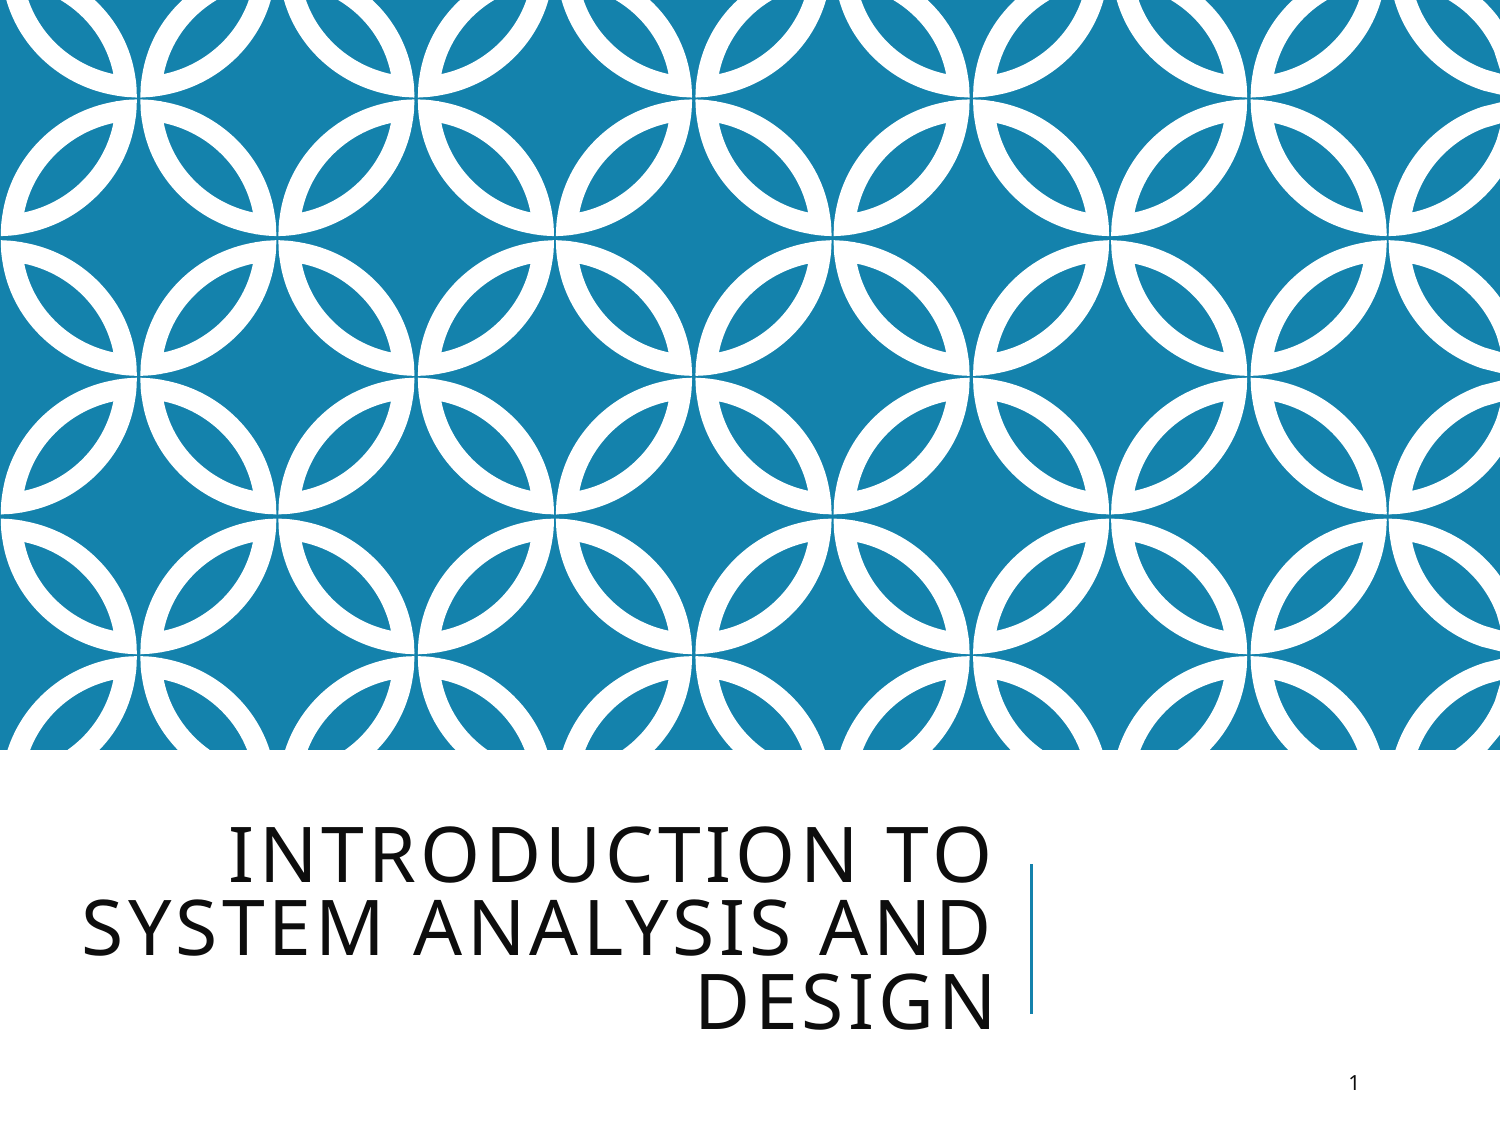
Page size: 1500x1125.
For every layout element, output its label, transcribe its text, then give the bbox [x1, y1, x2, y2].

title Introduction To System Analysis and Design [56, 813, 1013, 1054]
slide_number 1 [1333, 1061, 1454, 1107]
